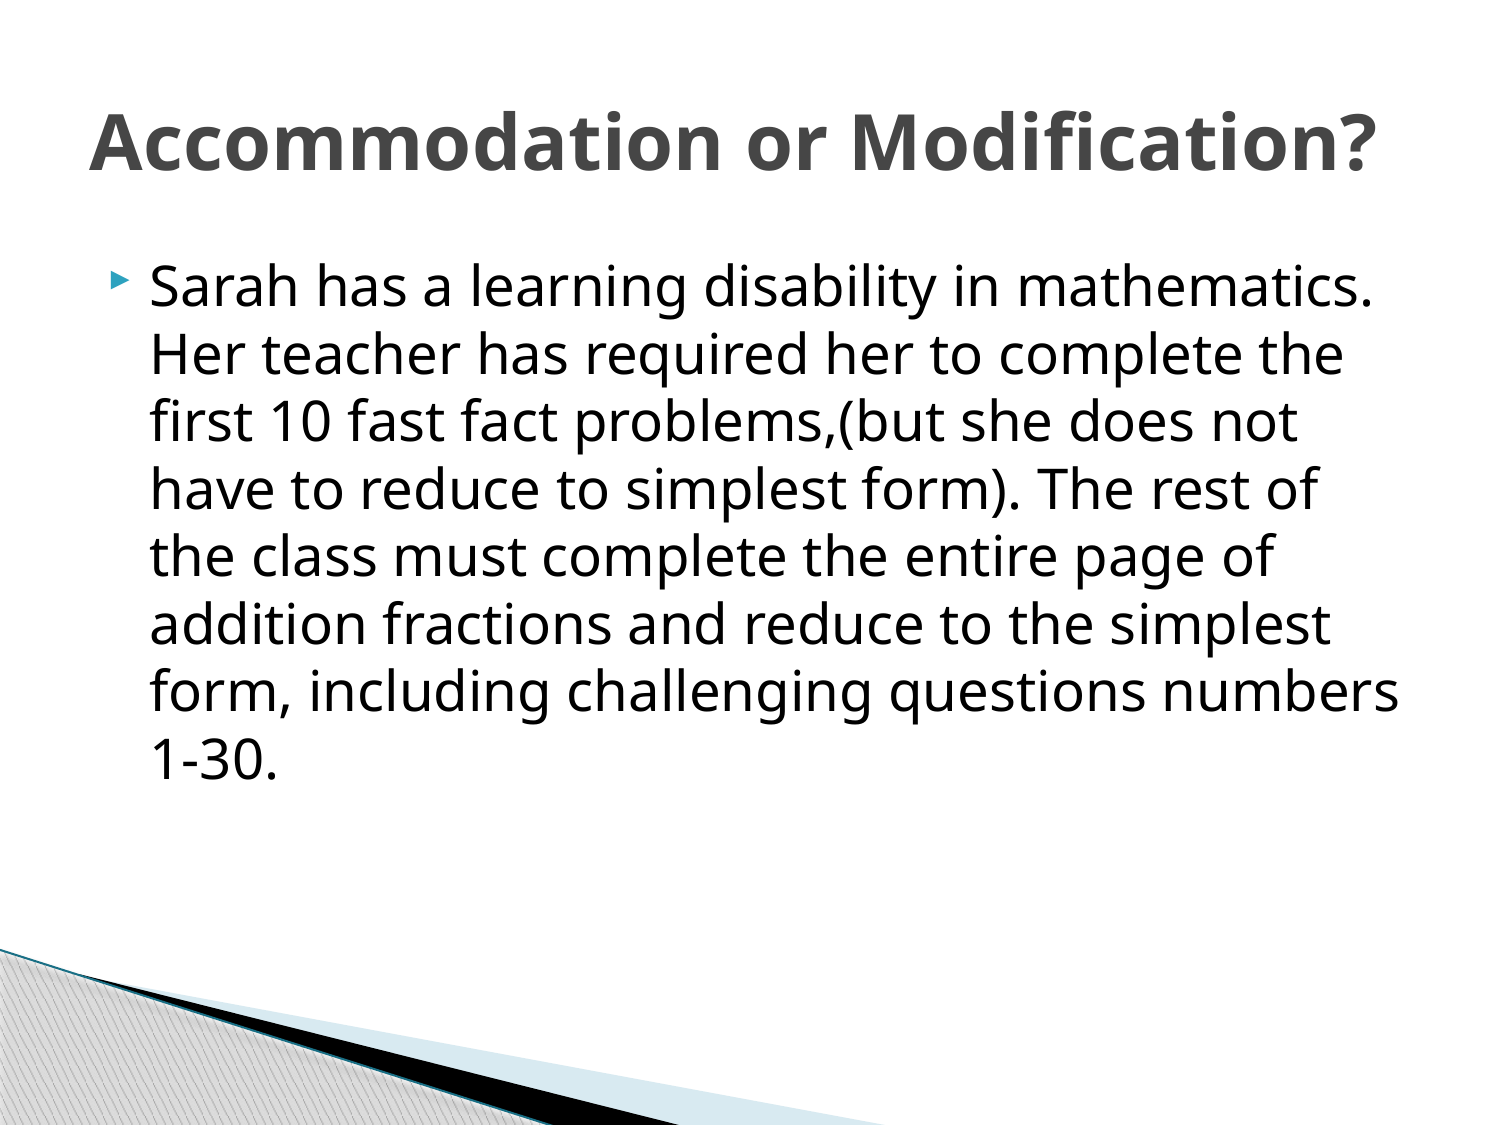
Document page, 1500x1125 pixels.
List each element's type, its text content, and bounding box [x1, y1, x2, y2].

title Accommodation or Modification? [75, 45, 1425, 233]
list Sarah has a learning disability in mathematics. Her teacher has required her to complete the first 10 fast fact problems,(but she does not have to reduce to simplest form). The rest of the class must complete the entire page of addition fractions and reduce to the simplest form, including challenging questions numbers 1-30. [75, 243, 1425, 986]
